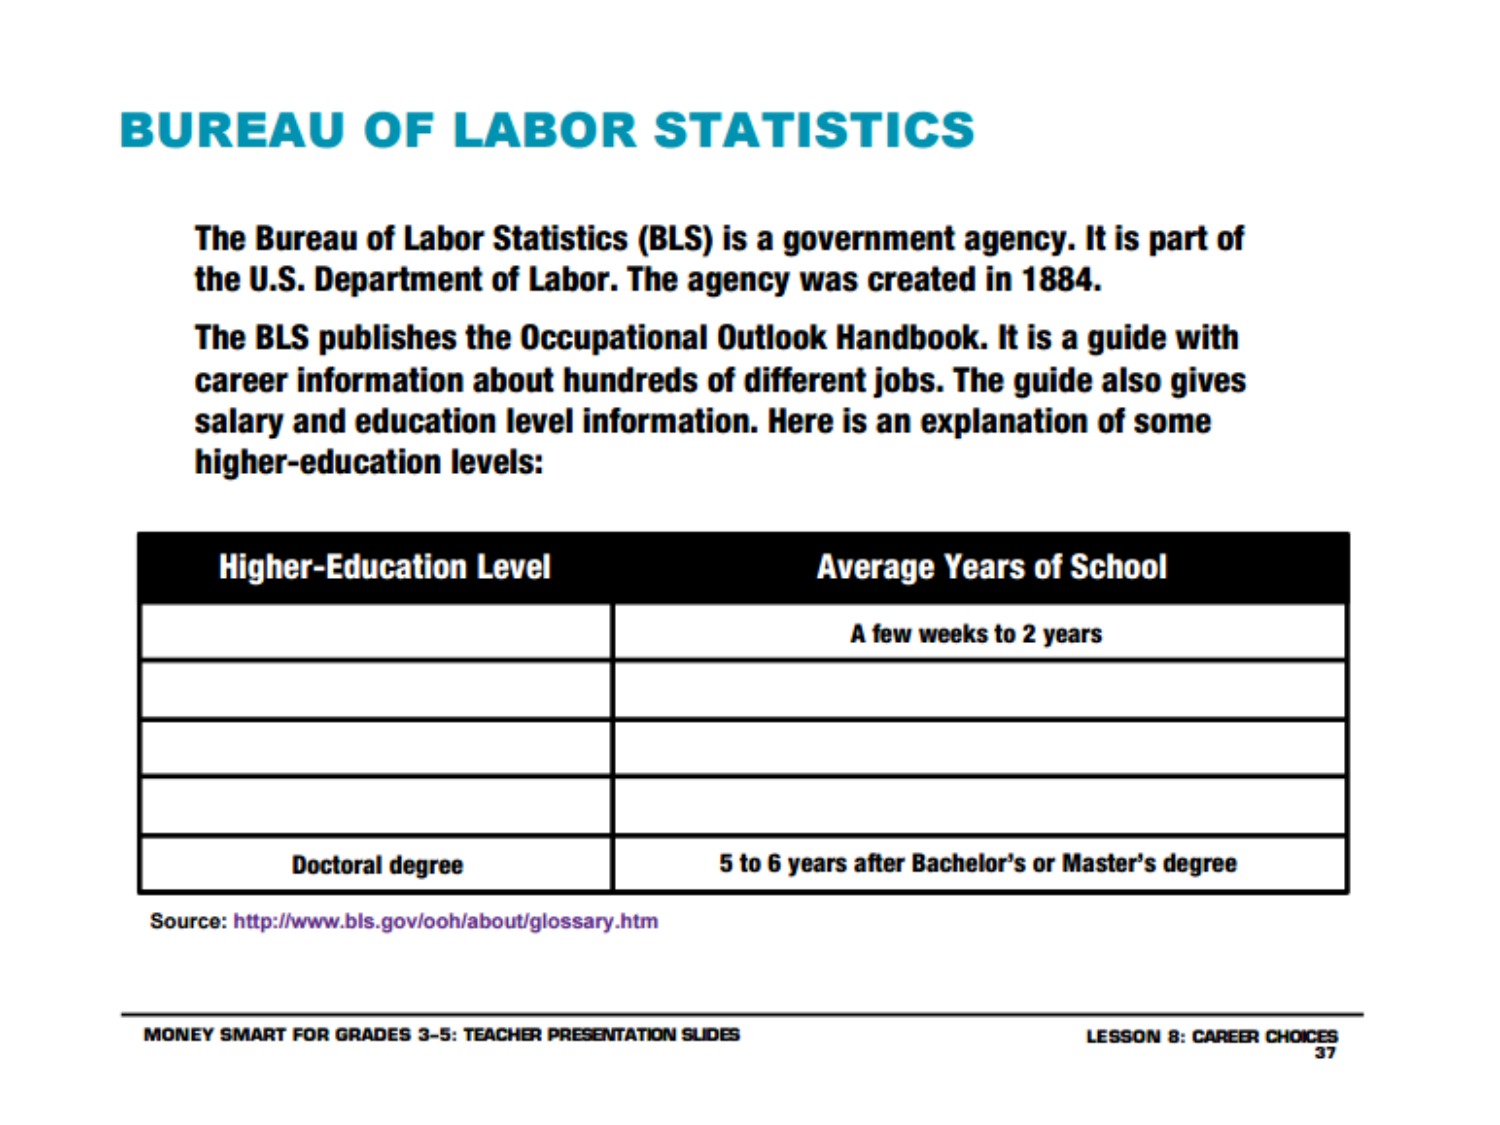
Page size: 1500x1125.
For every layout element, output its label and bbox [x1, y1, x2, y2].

picture [87, 61, 1413, 1089]
